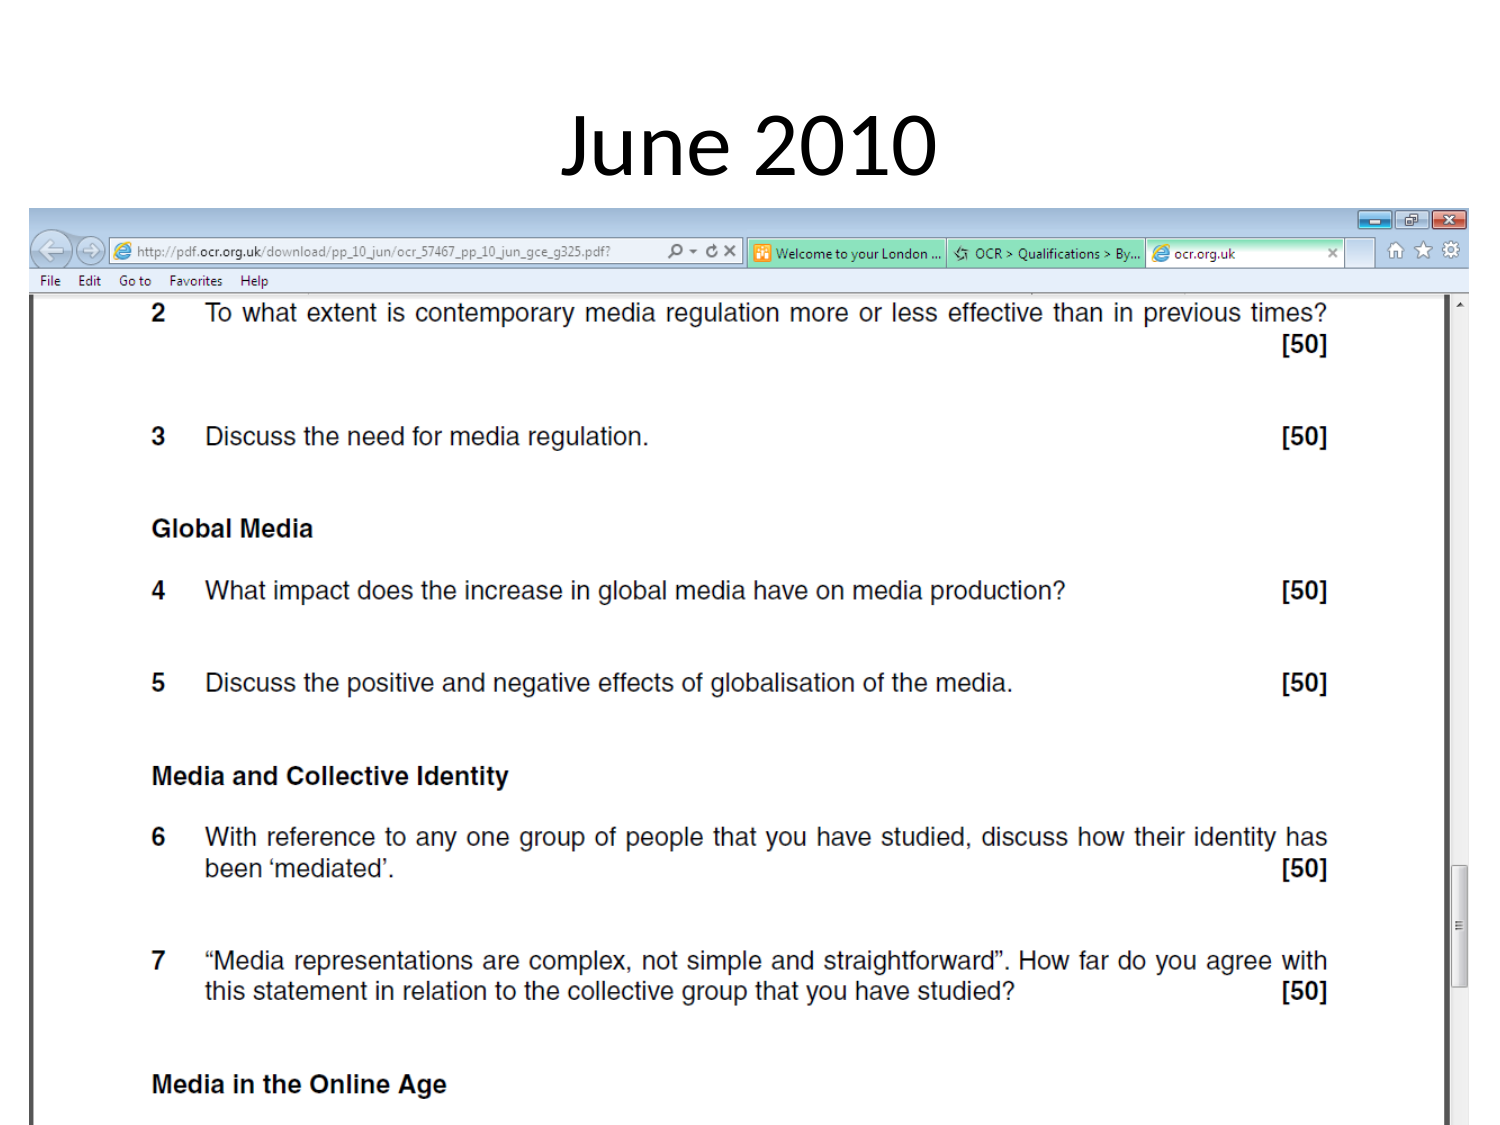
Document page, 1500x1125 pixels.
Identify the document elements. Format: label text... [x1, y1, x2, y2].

title June 2010 [75, 45, 1425, 206]
picture [29, 207, 1469, 1125]
